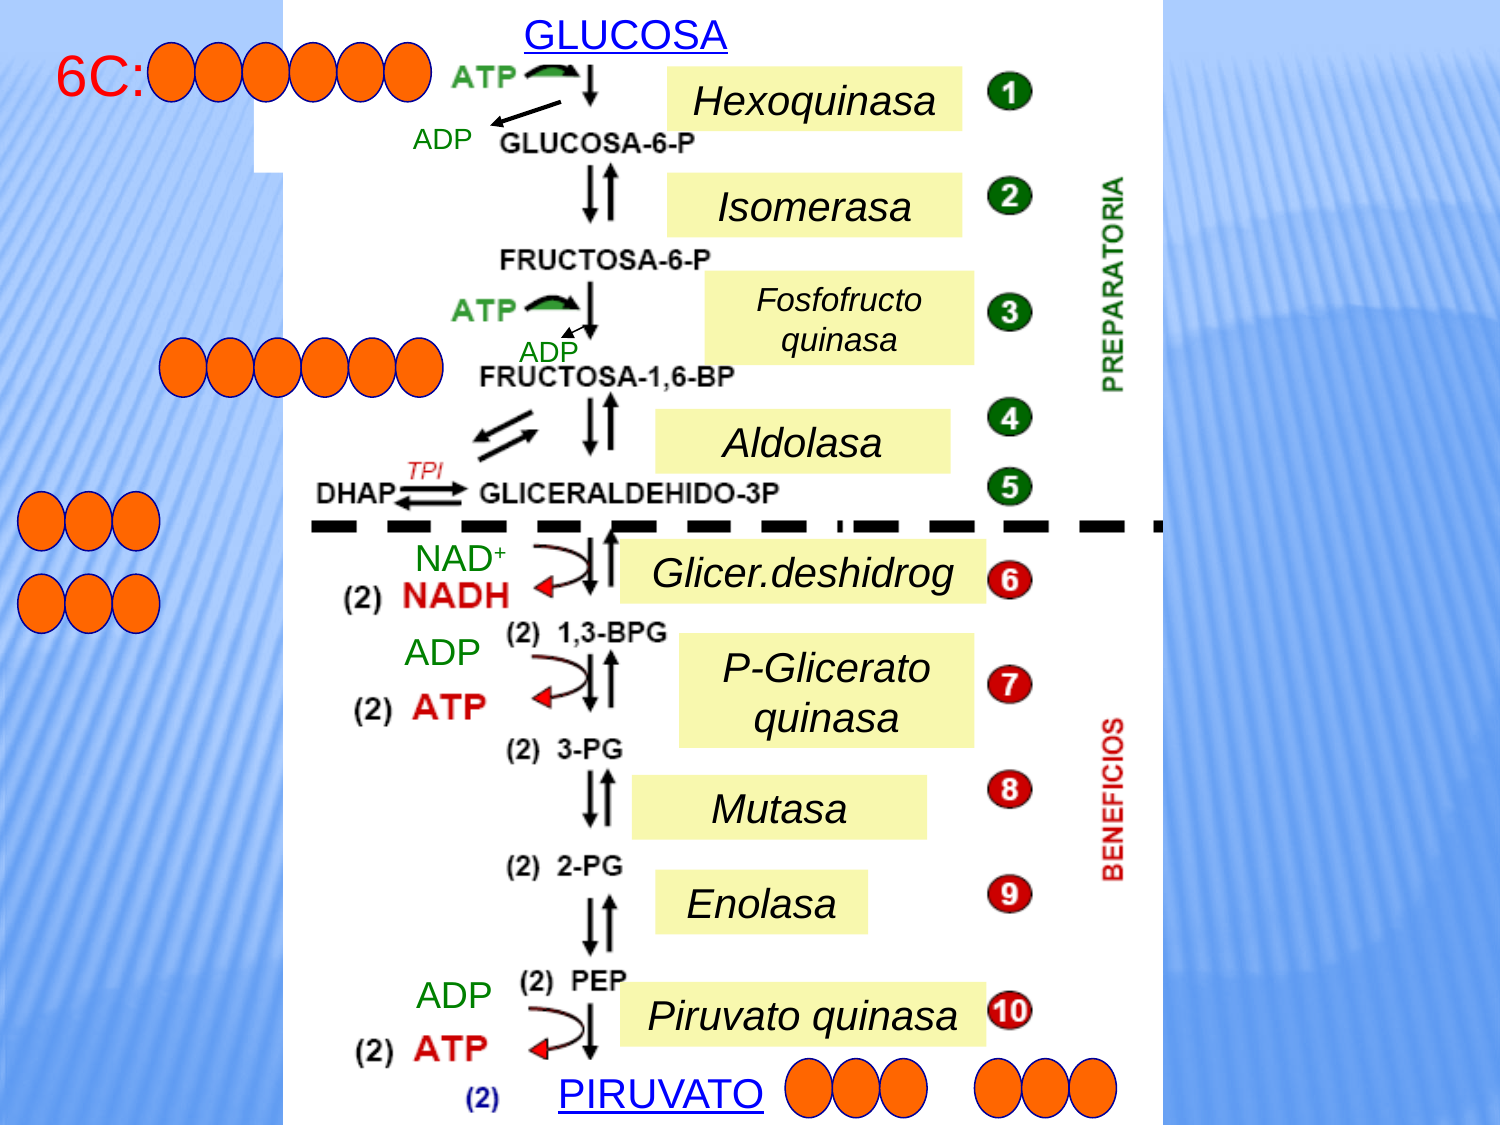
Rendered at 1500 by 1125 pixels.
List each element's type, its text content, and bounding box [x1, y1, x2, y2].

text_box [17, 573, 160, 634]
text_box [17, 491, 160, 552]
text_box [253, 0, 1163, 1125]
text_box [147, 42, 432, 103]
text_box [974, 1058, 1117, 1119]
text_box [784, 1058, 928, 1119]
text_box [159, 337, 444, 398]
text_box 6C: [41, 31, 243, 116]
